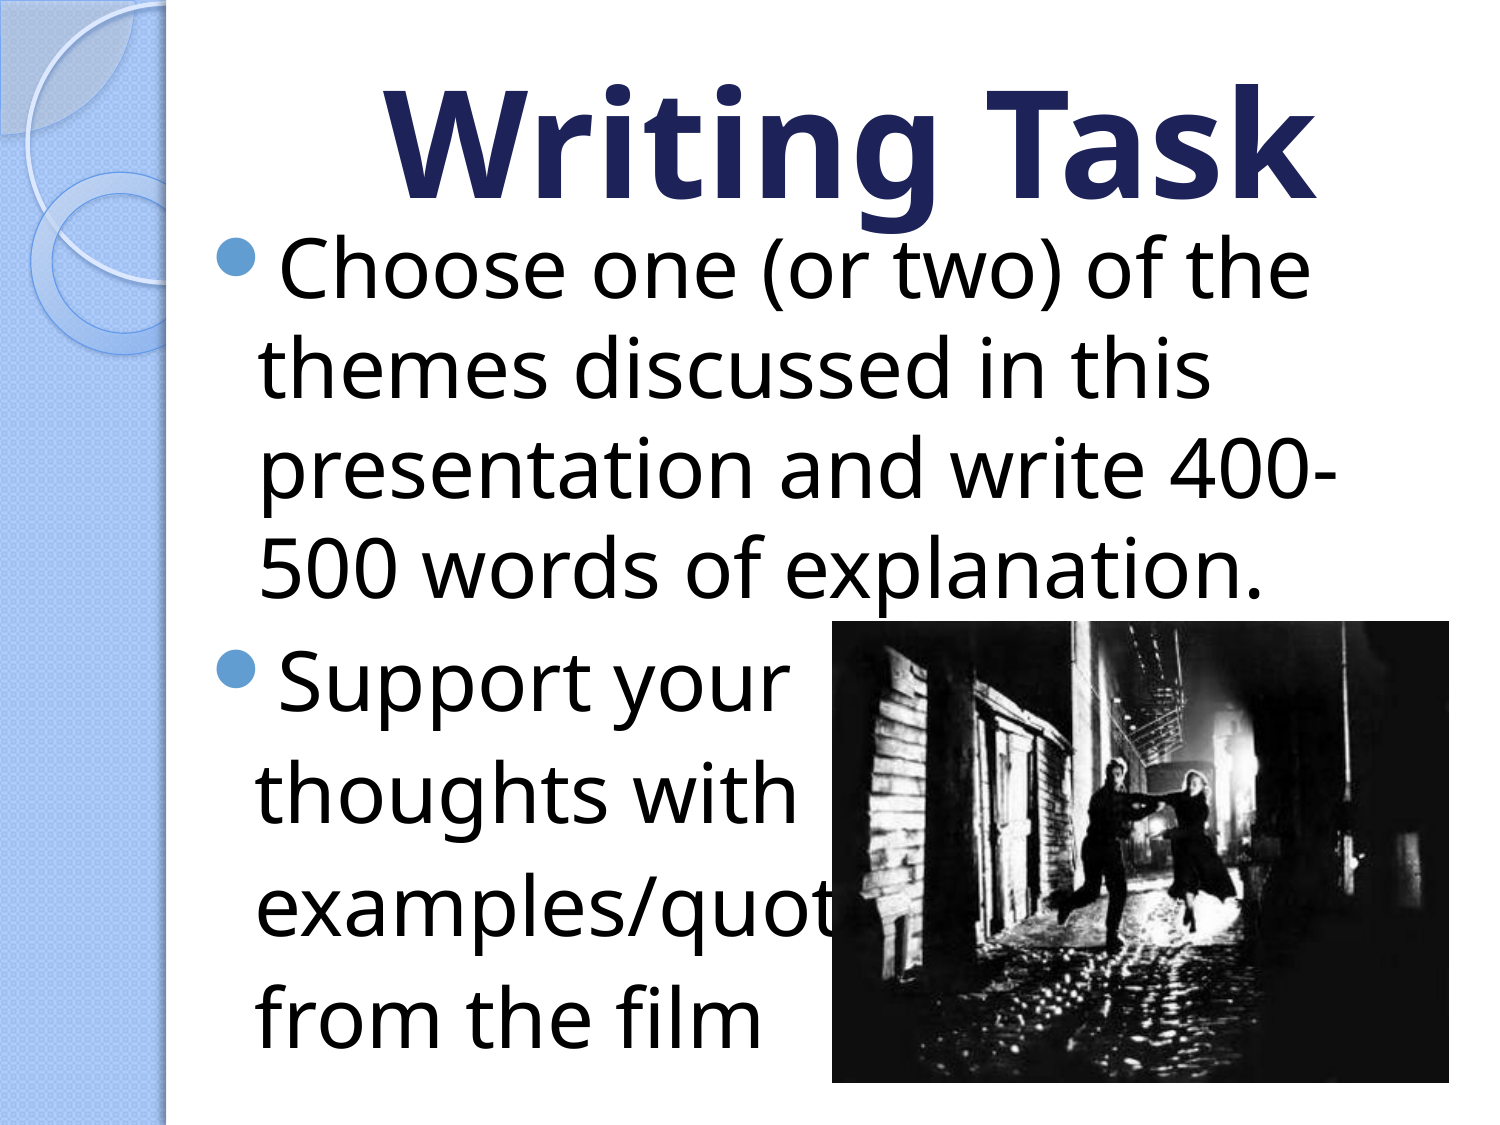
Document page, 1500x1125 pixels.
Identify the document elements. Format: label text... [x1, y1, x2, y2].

title Writing Task [235, 45, 1466, 233]
picture [832, 621, 1450, 1083]
list Choose one (or two) of the themes discussed in this presentation and write 400-500 words of explanation. Support your thoughts with examples/quotes from the film [183, 208, 1454, 955]
